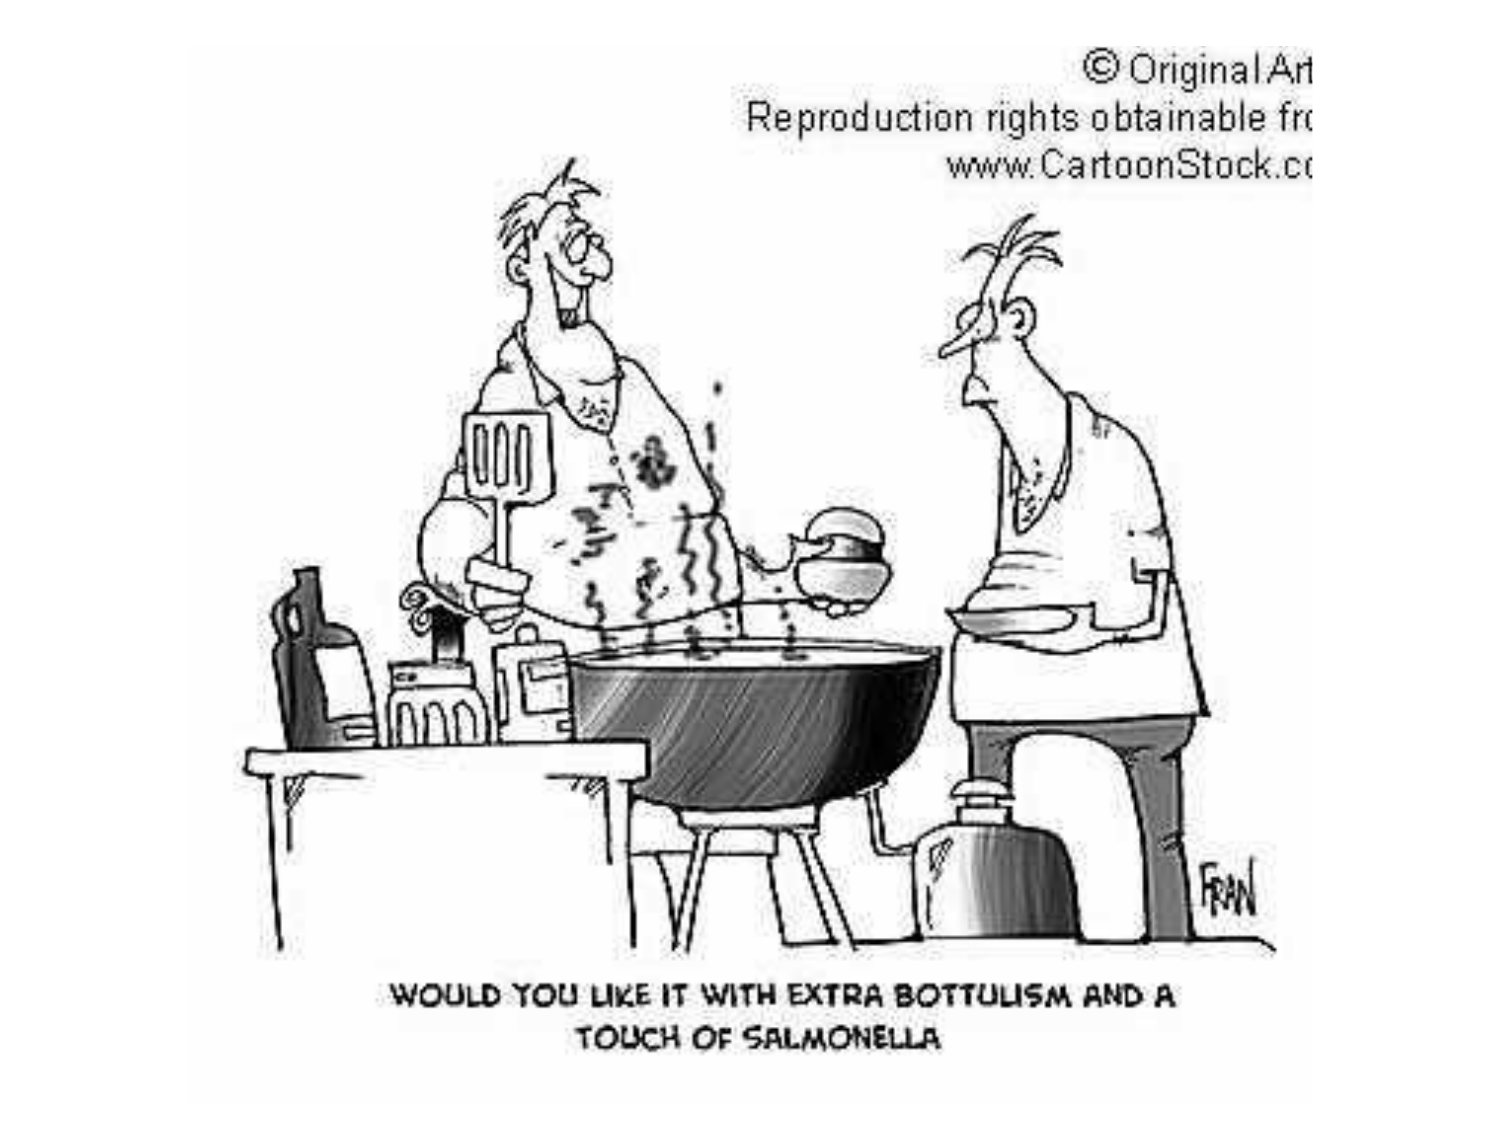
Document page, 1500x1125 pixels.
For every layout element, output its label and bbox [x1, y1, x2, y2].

list [187, 46, 1313, 1103]
